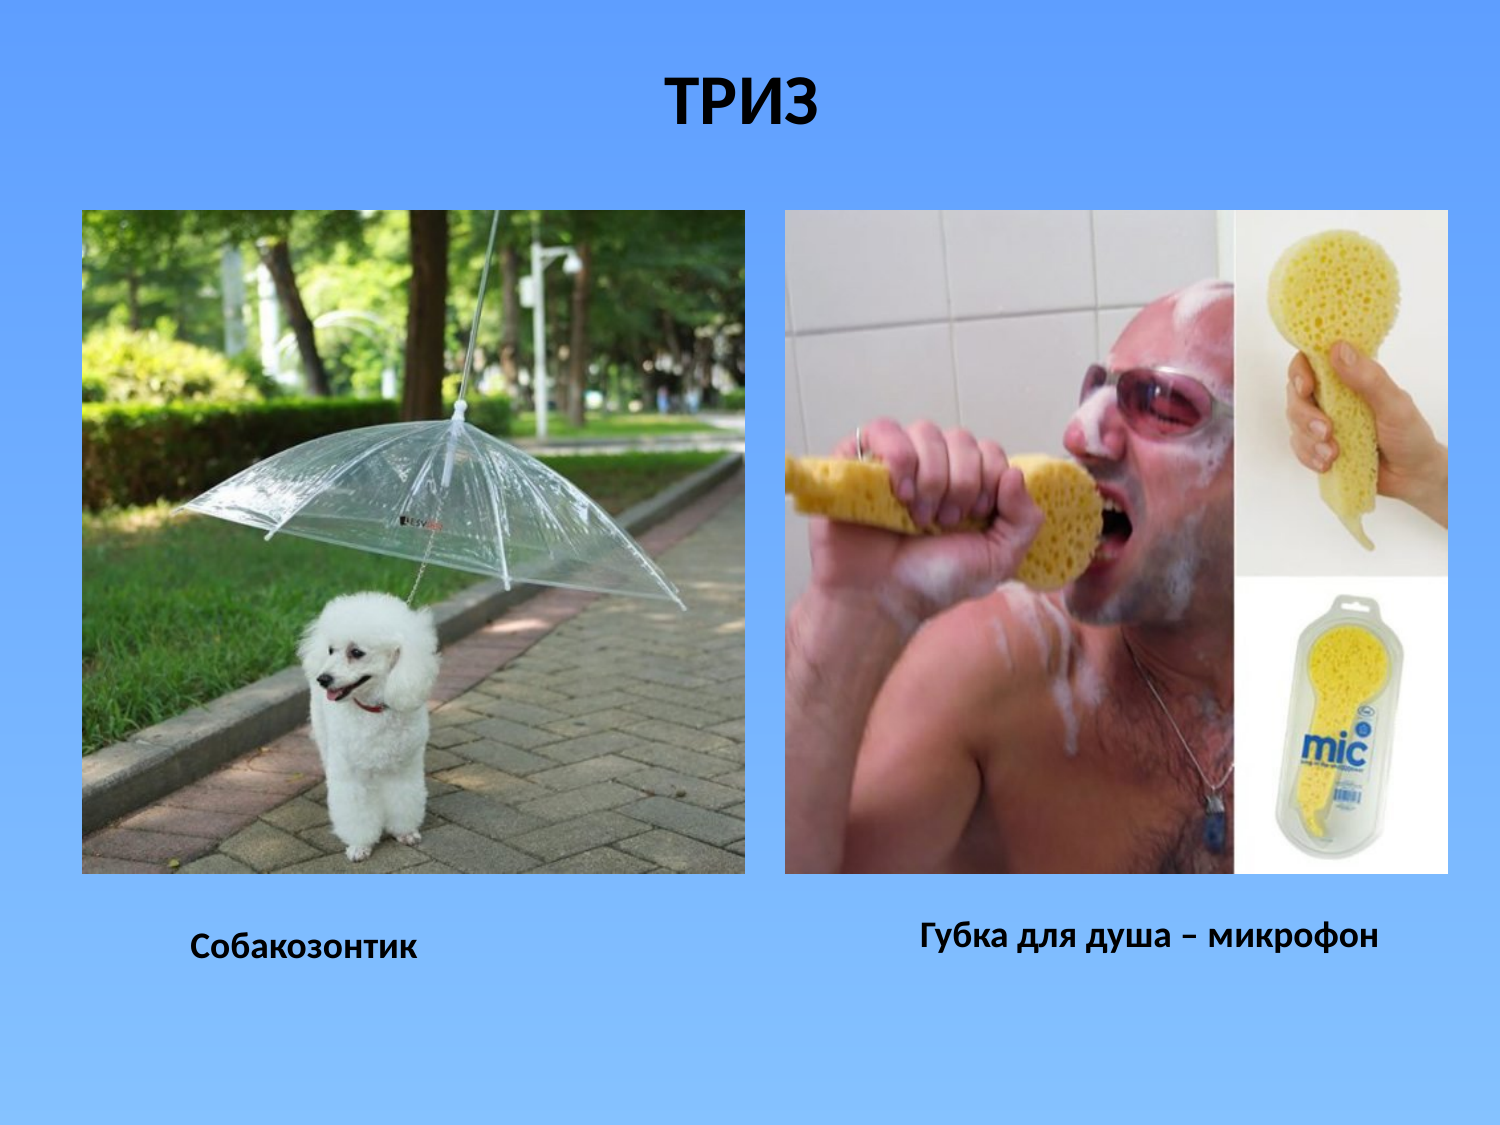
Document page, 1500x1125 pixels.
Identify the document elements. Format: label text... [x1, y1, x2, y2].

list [784, 210, 1448, 874]
text_box Собакозонтик [175, 913, 493, 974]
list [81, 210, 745, 874]
text_box Губка для душа – микрофон [905, 902, 1395, 963]
title ТРИЗ [75, 45, 1425, 233]
